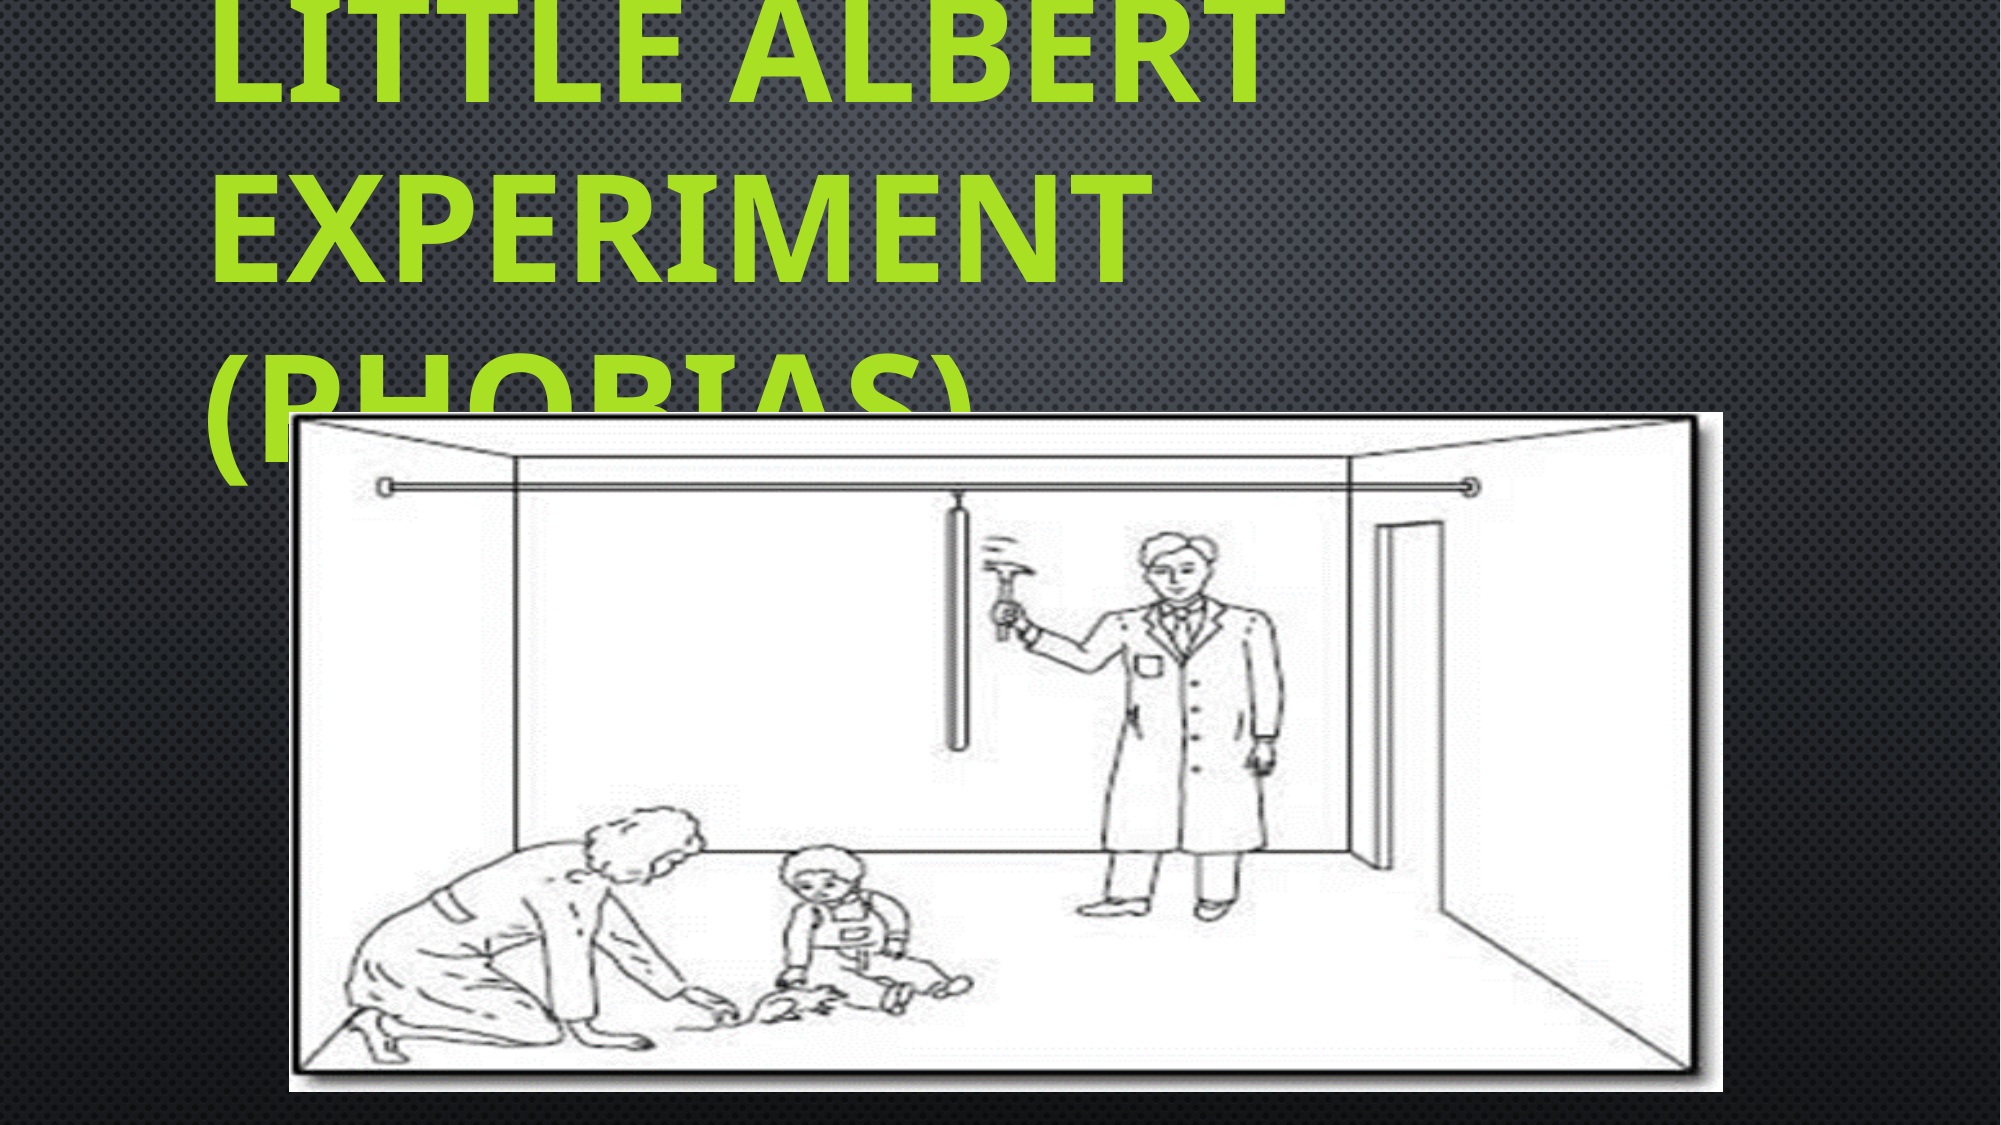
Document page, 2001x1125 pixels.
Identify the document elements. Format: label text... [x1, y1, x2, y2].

title Little albert experiment (phobias) [187, 33, 1890, 413]
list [289, 412, 1724, 1092]
